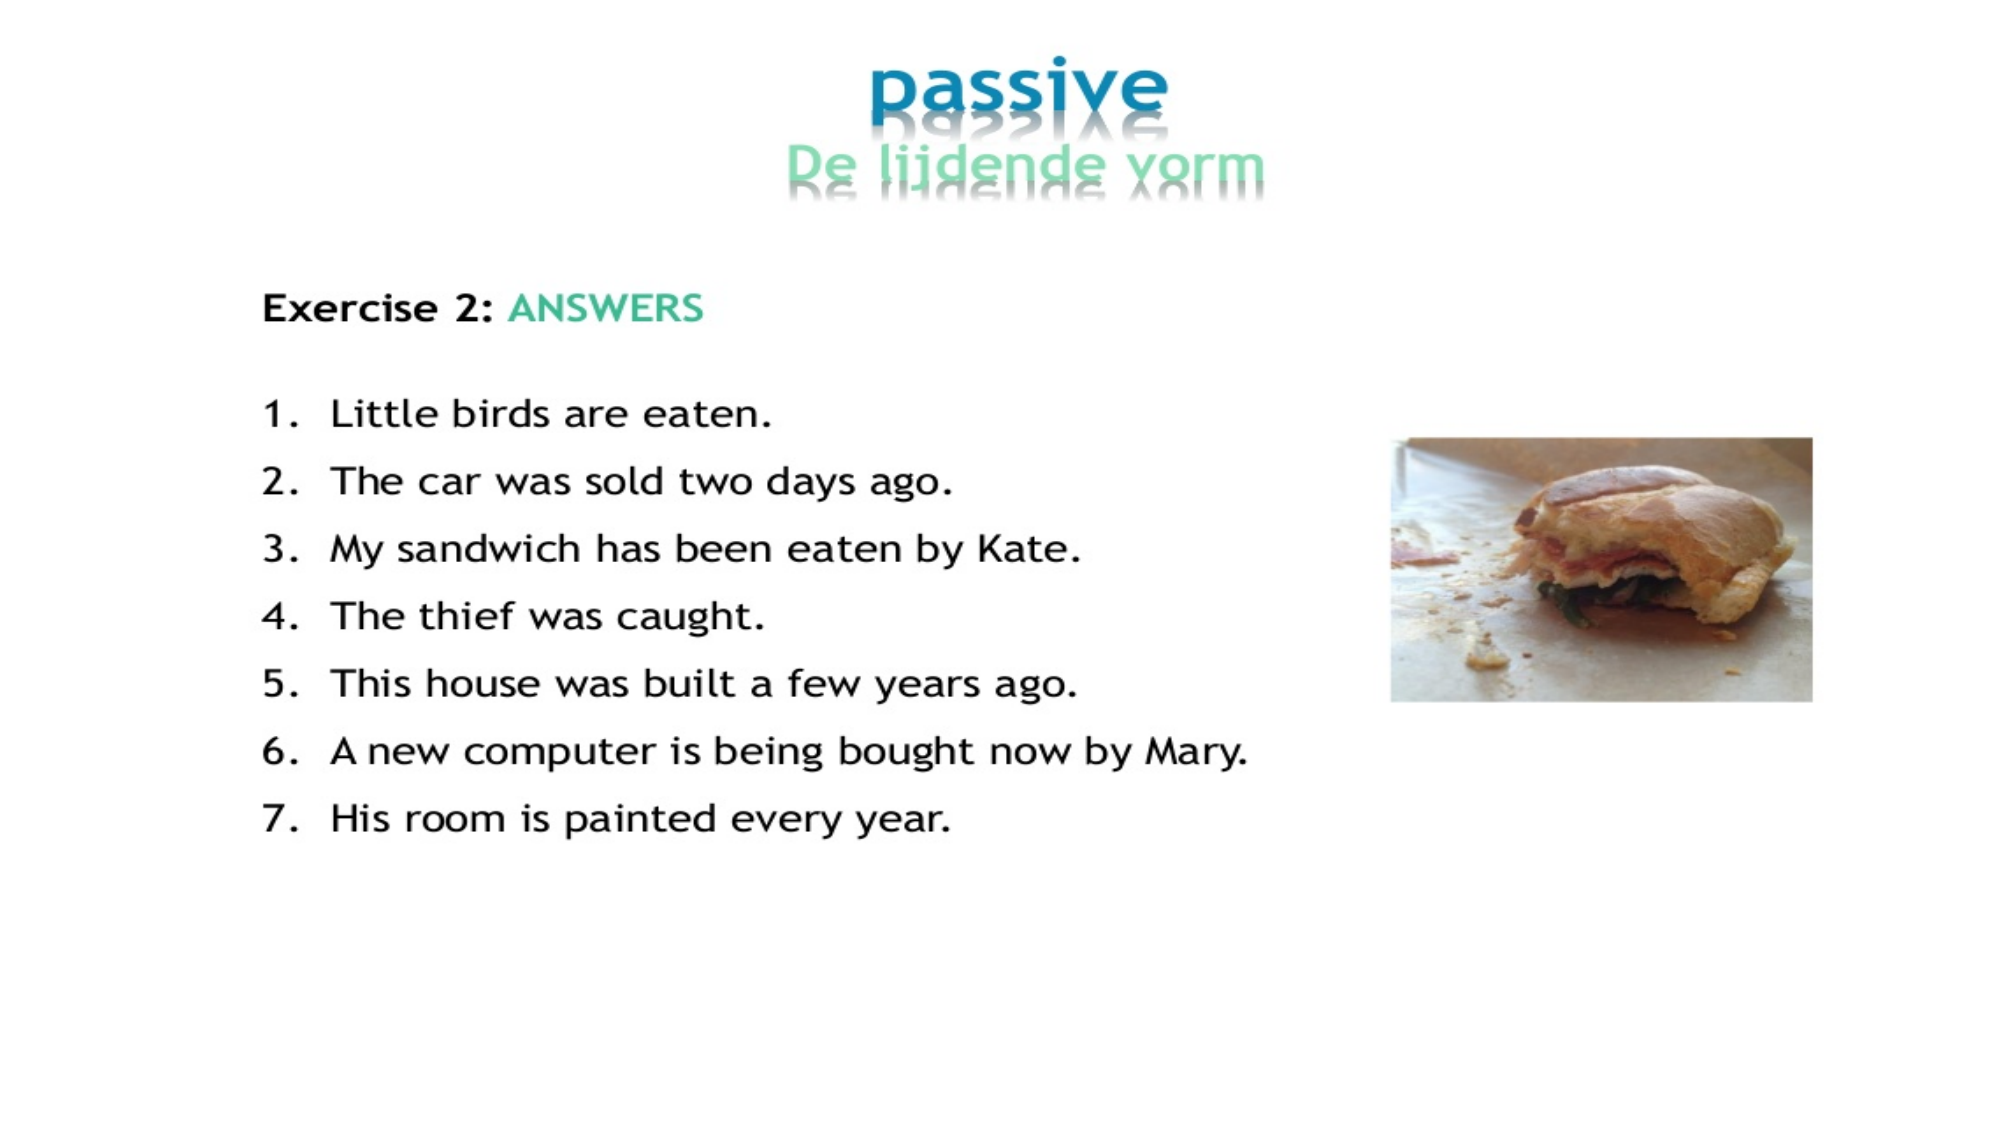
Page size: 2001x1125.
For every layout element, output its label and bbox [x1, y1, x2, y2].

picture [109, 0, 1908, 1125]
